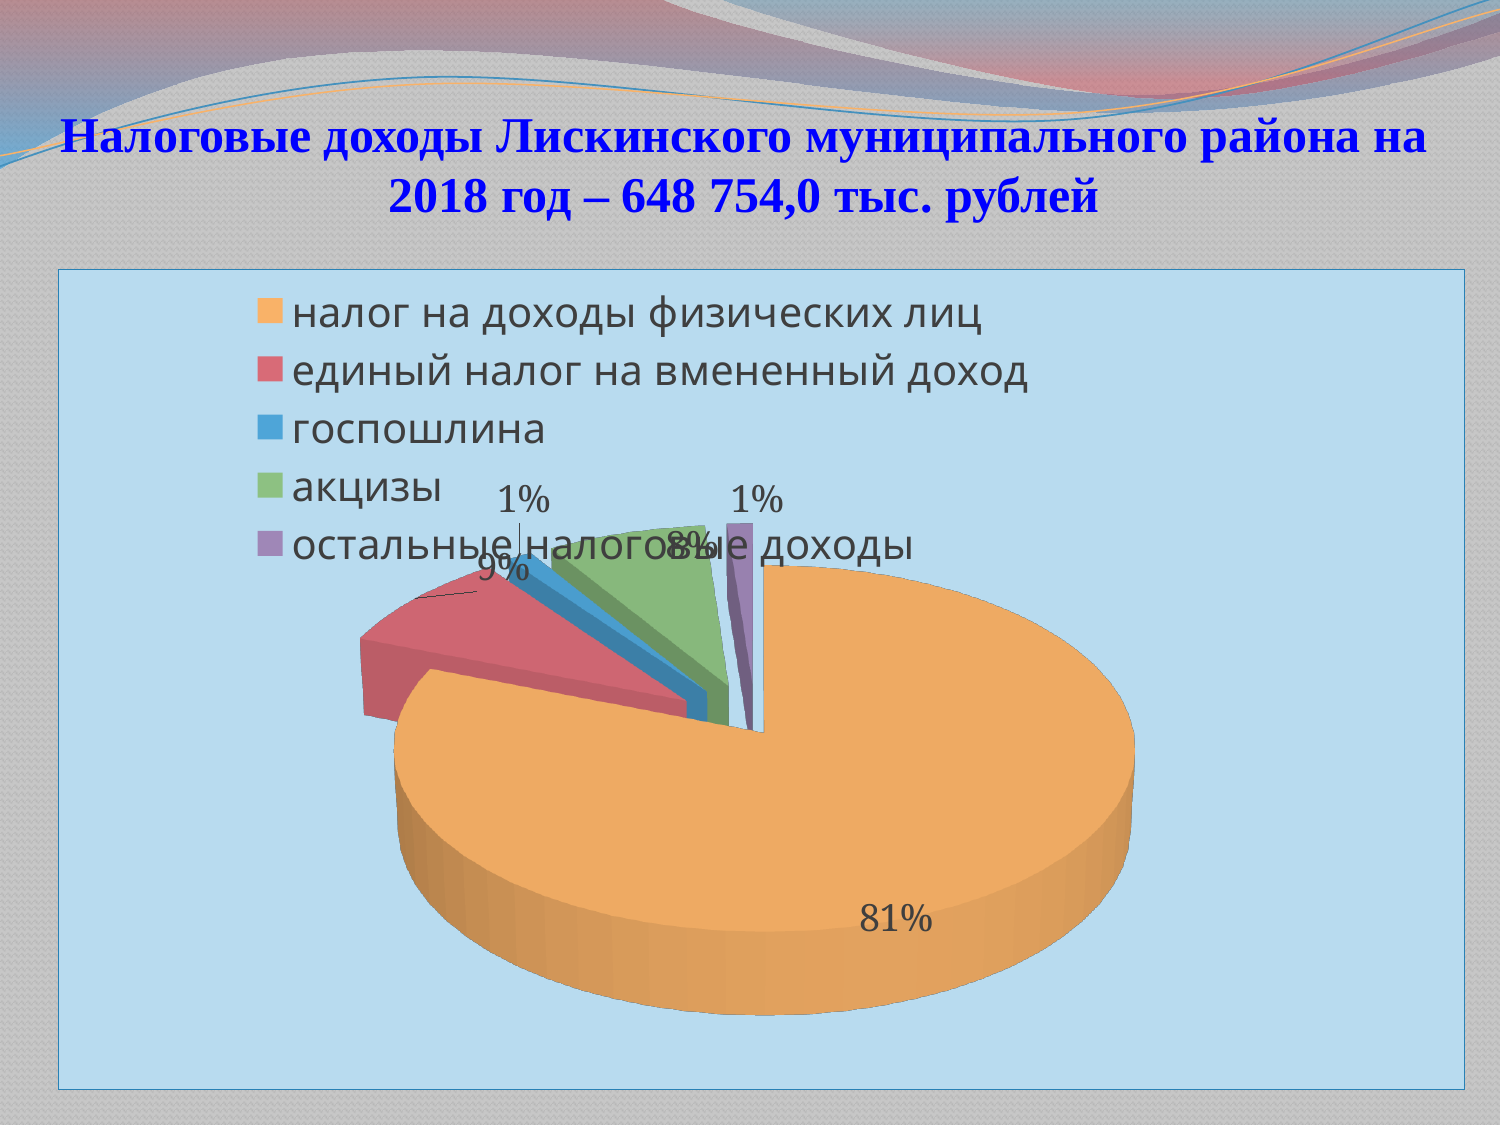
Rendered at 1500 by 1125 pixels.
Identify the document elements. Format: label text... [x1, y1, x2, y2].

chart [58, 269, 1466, 1091]
title Налоговые доходы Лискинского муниципального района на 2018 год – 648 754,0 тыс. рублей [58, 82, 1430, 223]
